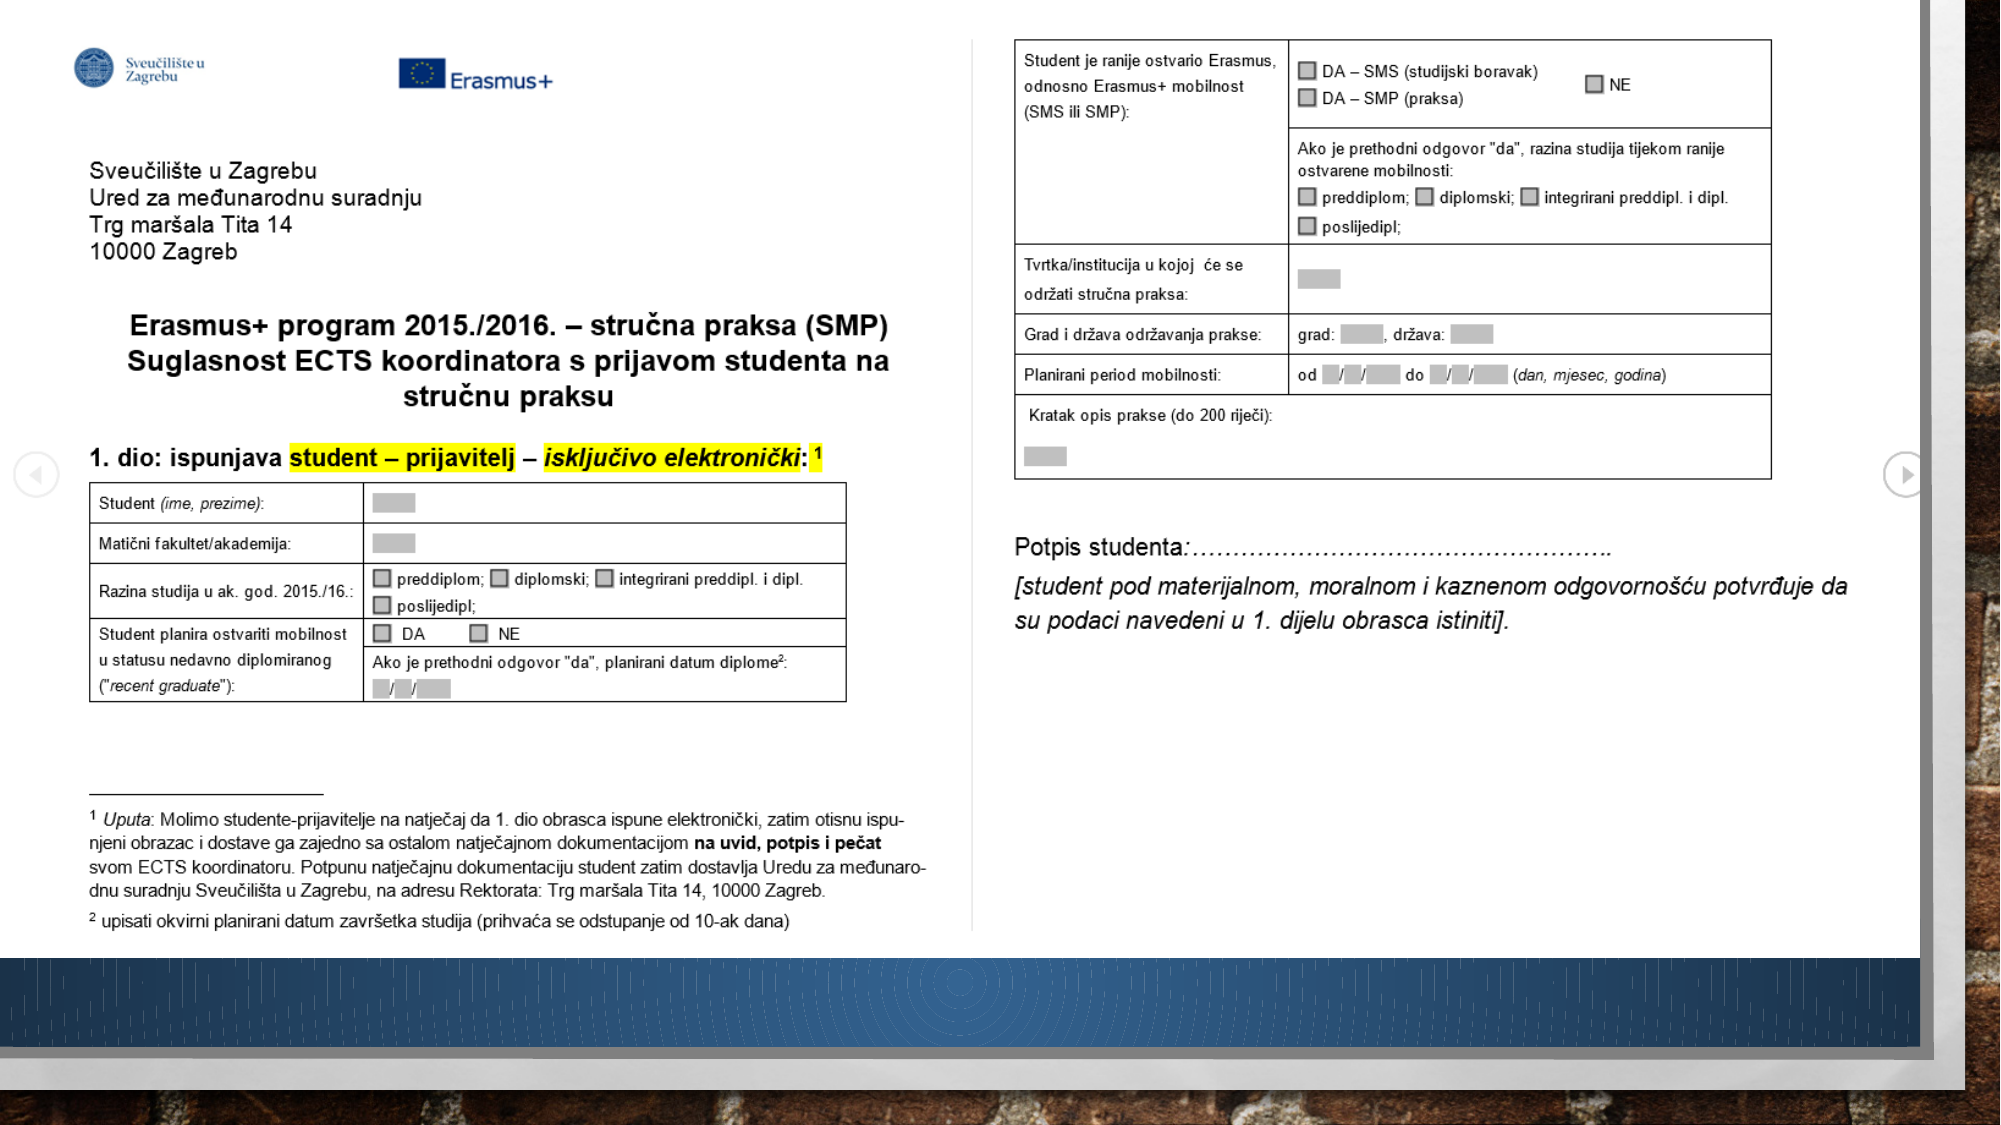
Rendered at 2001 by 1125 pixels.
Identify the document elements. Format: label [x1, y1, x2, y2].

picture [0, 0, 2000, 1125]
list [0, 0, 1920, 959]
